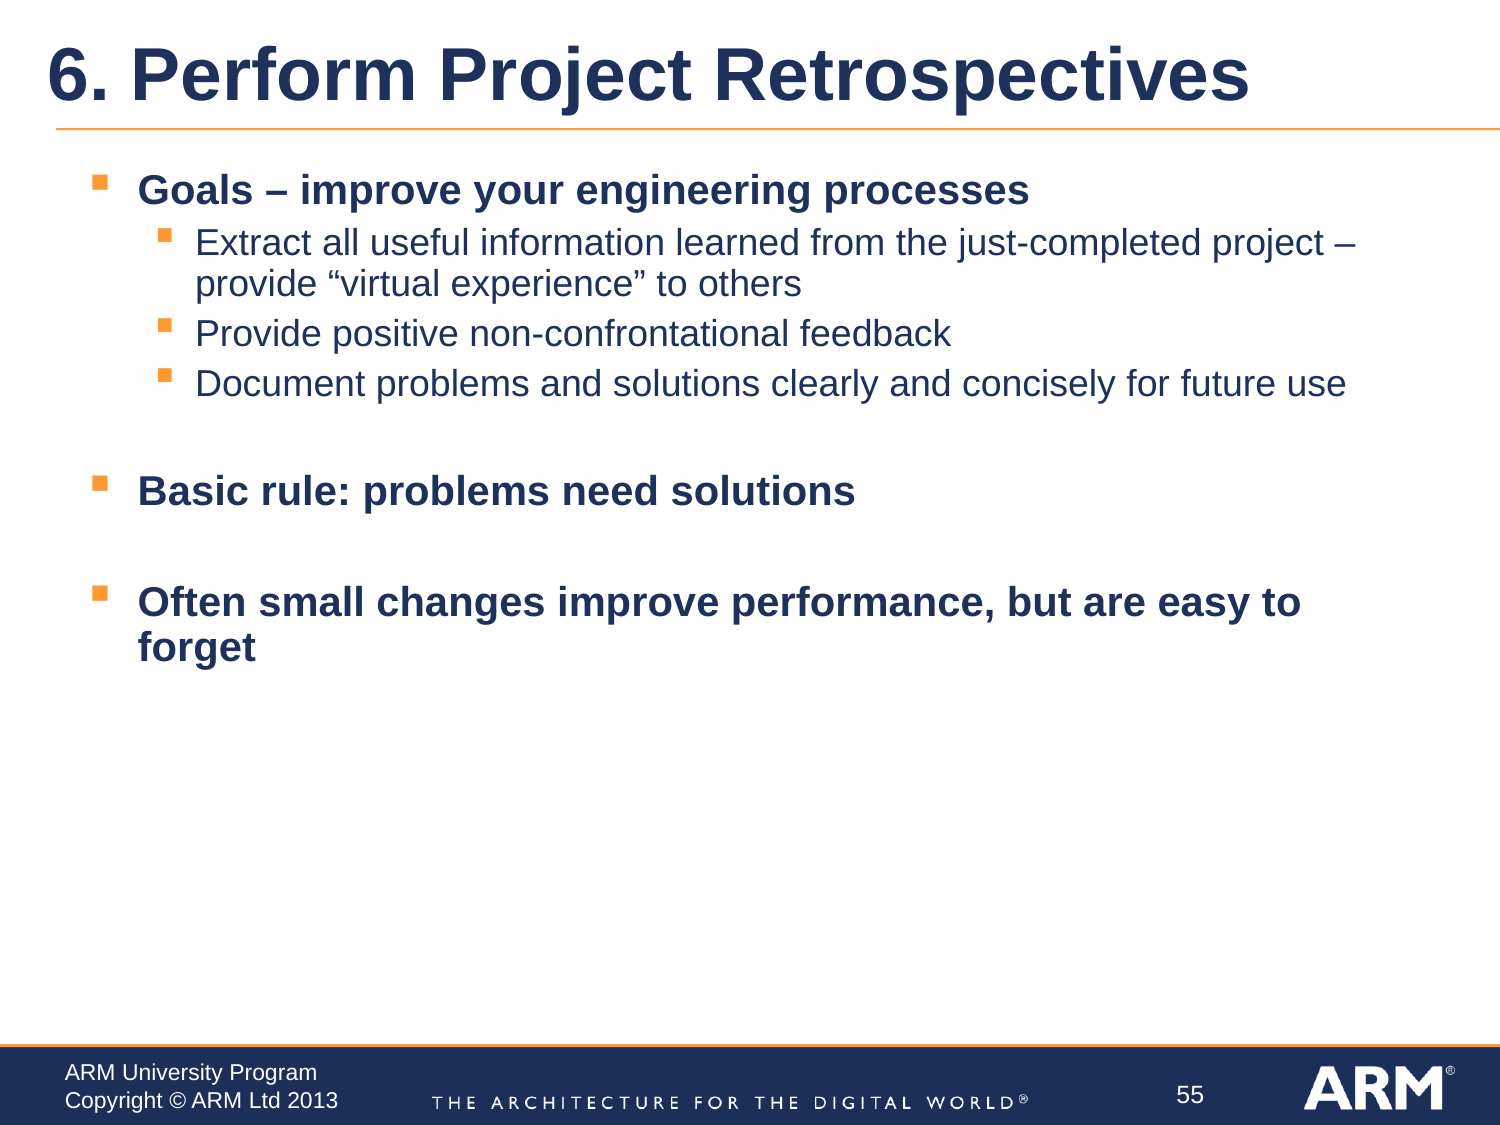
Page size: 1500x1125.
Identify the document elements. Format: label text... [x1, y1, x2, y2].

picture [0, 1048, 1500, 1125]
list Goals – improve your engineering processes Extract all useful information learned from the just-completed project – provide “virtual experience” to others Provide positive non-confrontational feedback Document problems and solutions clearly and concisely for future use Basic rule: problems need solutions Often small changes improve performance, but are easy to forget [74, 162, 1426, 1038]
title 6. Perform Project Retrospectives [34, 1, 1500, 141]
